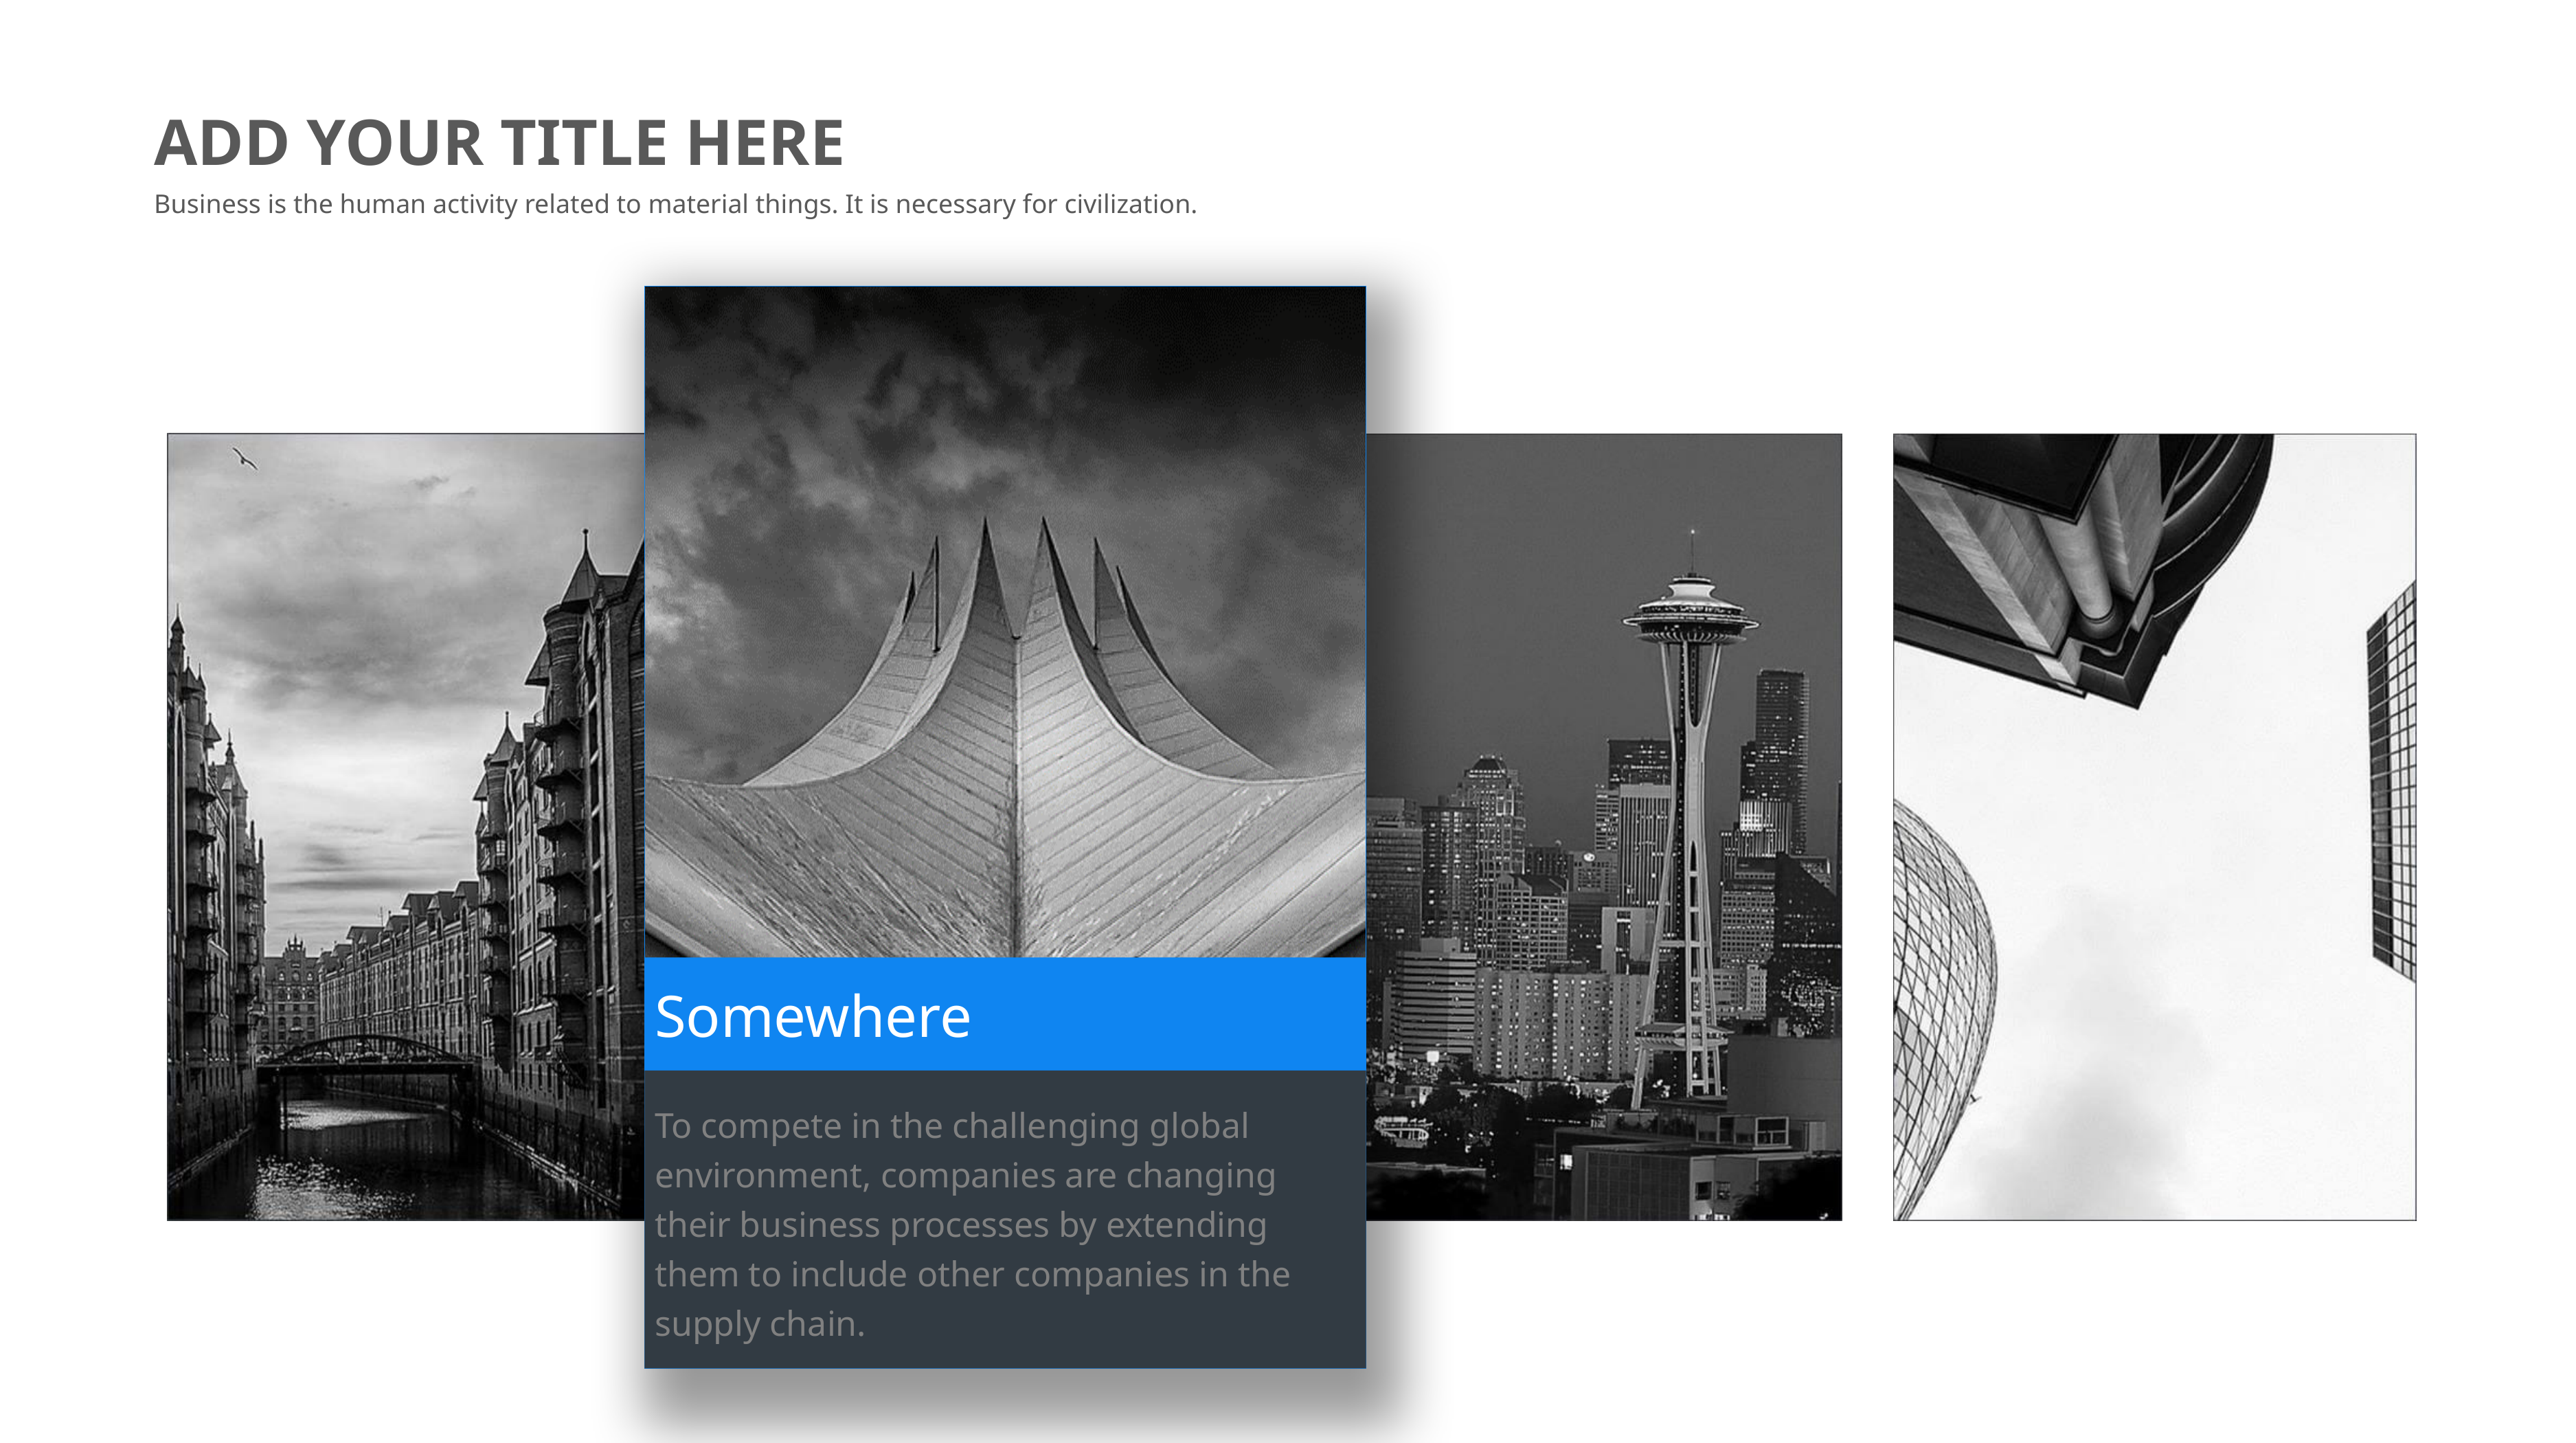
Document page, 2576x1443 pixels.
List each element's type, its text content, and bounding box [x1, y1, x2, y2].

picture [1893, 434, 2417, 1221]
picture [167, 286, 1842, 1369]
text_box ADD YOUR TITLE HERE [144, 59, 1121, 166]
text_box Business is the human activity related to material things. It is necessary for civilization. [144, 166, 1257, 223]
